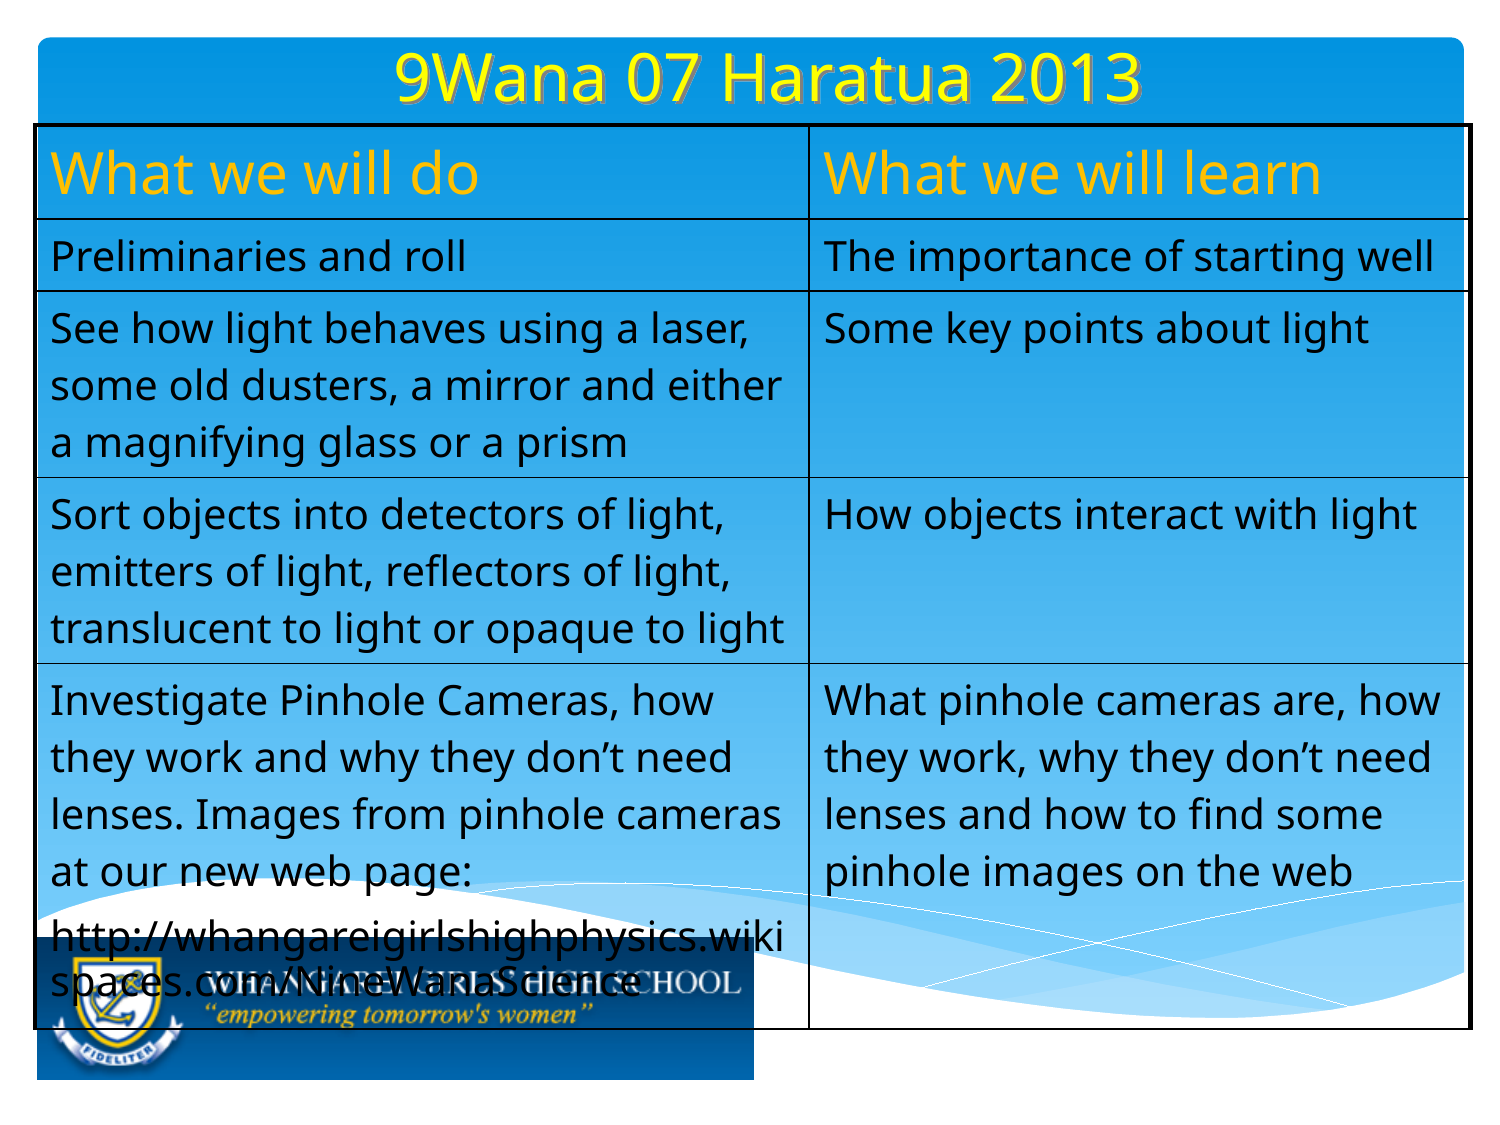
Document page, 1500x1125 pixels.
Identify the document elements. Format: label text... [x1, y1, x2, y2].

table_cell What pinhole cameras are, how they work, why they don’t need lenses and how to find some pinhole images on the web [810, 664, 1468, 1028]
table_cell How objects interact with light [810, 478, 1468, 663]
table_cell Sort objects into detectors of light, emitters of light, reflectors of light, translucent to light or opaque to light [37, 478, 808, 663]
table_header What we will do [37, 127, 808, 218]
table_header What we will learn [810, 127, 1468, 218]
table_cell The importance of starting well [810, 220, 1468, 290]
picture [37, 937, 754, 1080]
table_cell Investigate Pinhole Cameras, how they work and why they don’t need lenses. Images from pinhole cameras at our new web page: http://whangareigirlshighphysics.wikispaces.com/NineWanaScience [37, 664, 808, 1028]
table_cell Some key points about light [810, 292, 1468, 477]
table_cell See how light behaves using a laser, some old dusters, a mirror and either a magnifying glass or a prism [37, 292, 808, 477]
text_box 9Wana 07 Haratua 2013 [162, 24, 1375, 123]
table_cell Preliminaries and roll [37, 220, 808, 290]
